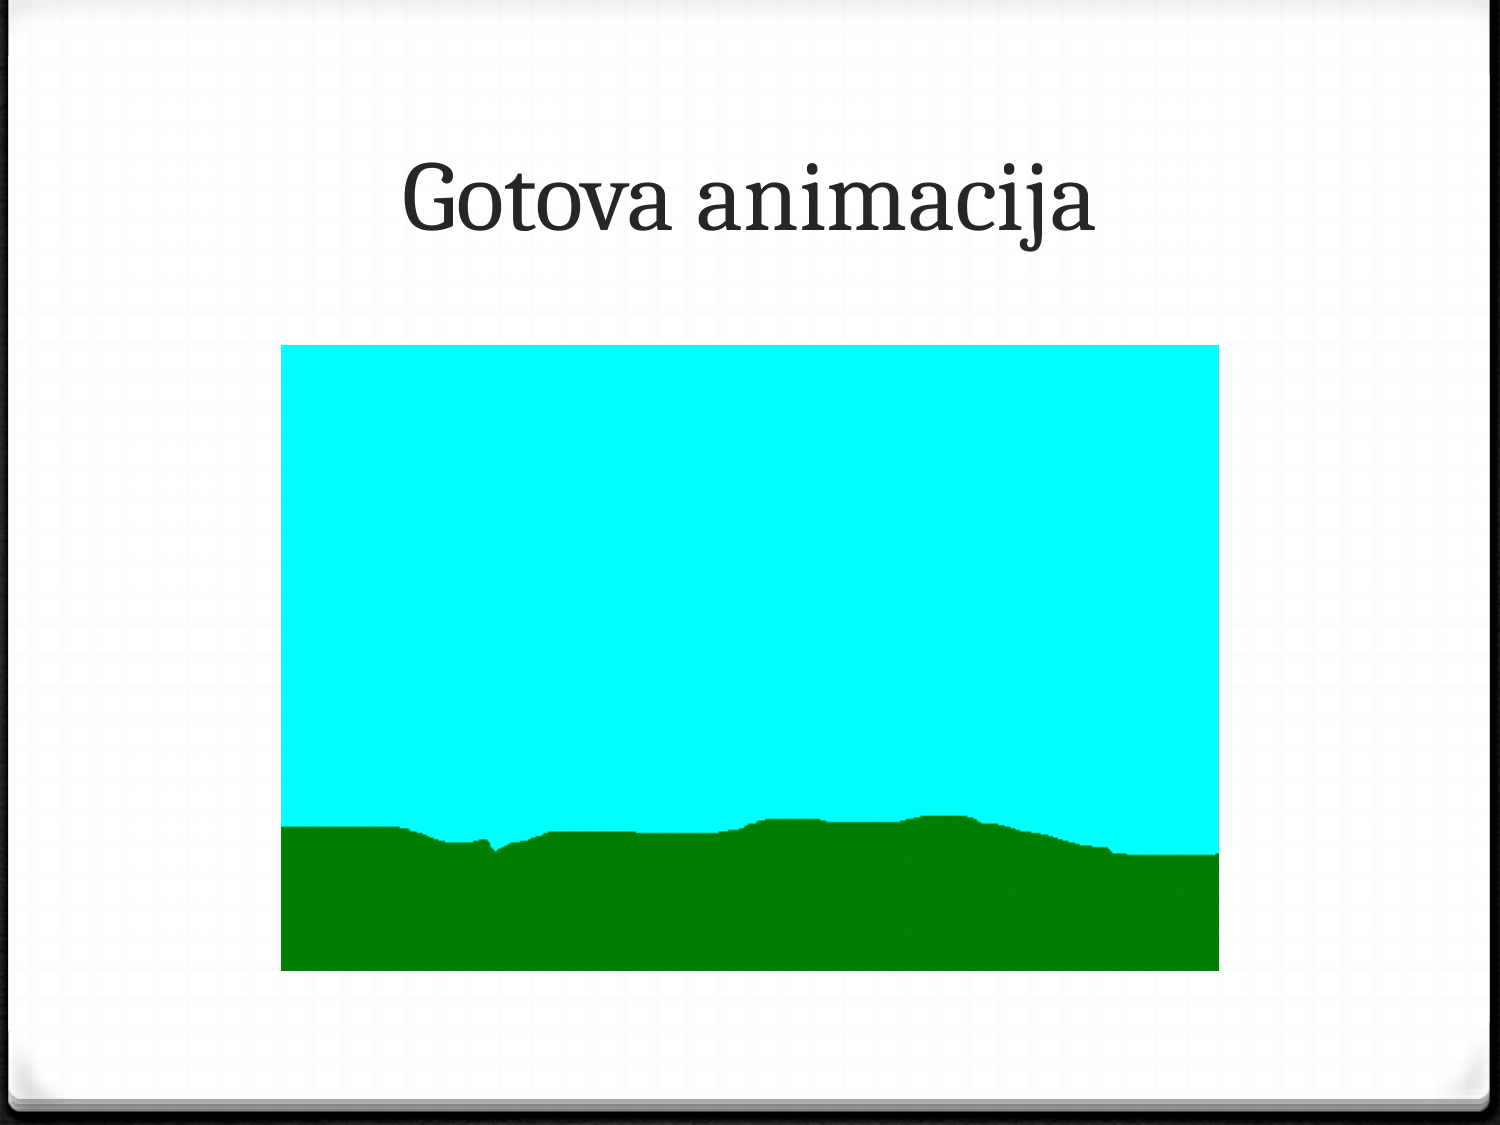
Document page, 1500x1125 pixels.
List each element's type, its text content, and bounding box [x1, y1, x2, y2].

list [281, 345, 1219, 972]
picture [0, 0, 1500, 1125]
title Gotova animacija [90, 71, 1410, 309]
